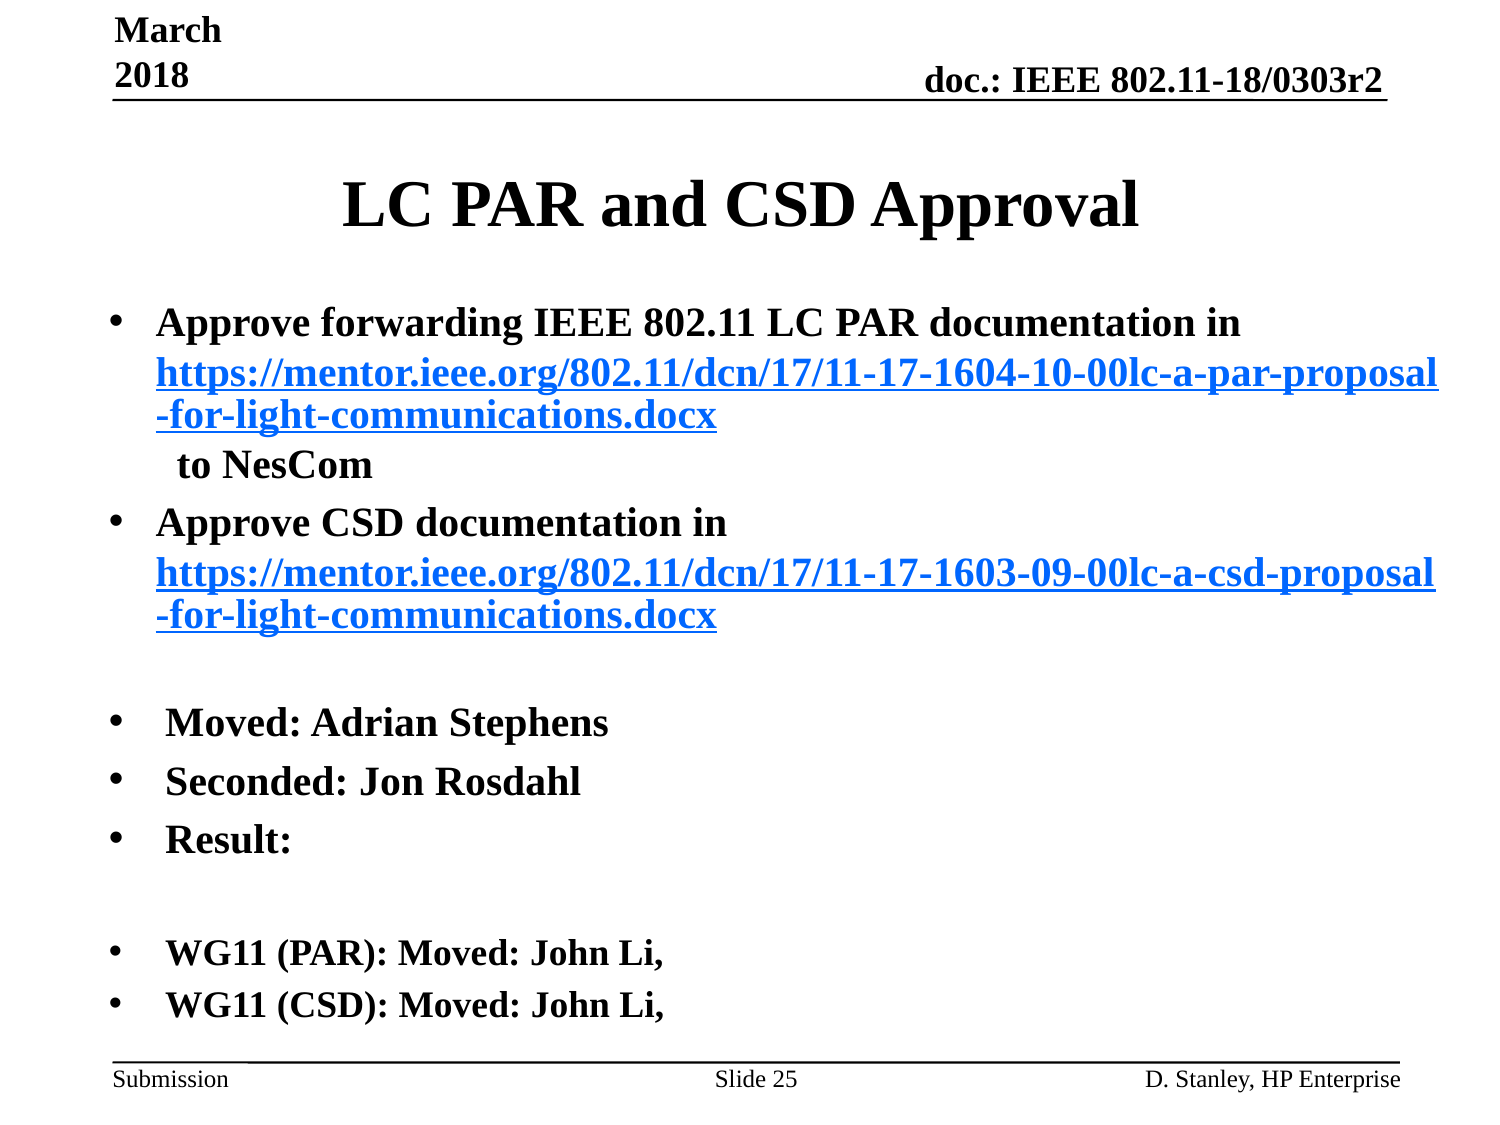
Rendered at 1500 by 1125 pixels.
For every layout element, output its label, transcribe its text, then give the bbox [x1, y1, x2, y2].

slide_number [114, 49, 270, 95]
list [68, 262, 1432, 1050]
title LC PAR and CSD Approval [112, 112, 1388, 262]
slide_number Slide 25 [712, 1075, 800, 1093]
text_box Approve forwarding IEEE 802.11 LC PAR documentation in https://mentor.ieee.org/802.11/dcn/17/11-17-1604-10-00lc-a-par-proposal-for-light-communications.docx to NesCom Approve CSD documentation in https://mentor.ieee.org/802.11/dcn/17/11-17-1603-09-00lc-a-csd-proposal-for-light-communications.docx Moved: Adrian Stephens Seconded: Jon Rosdahl Result: WG11 (PAR): Moved: John Li, WG11 (CSD): Moved: John Li, [93, 287, 1457, 1075]
footer D. Stanley, HP Enterprise [878, 1075, 1402, 1093]
